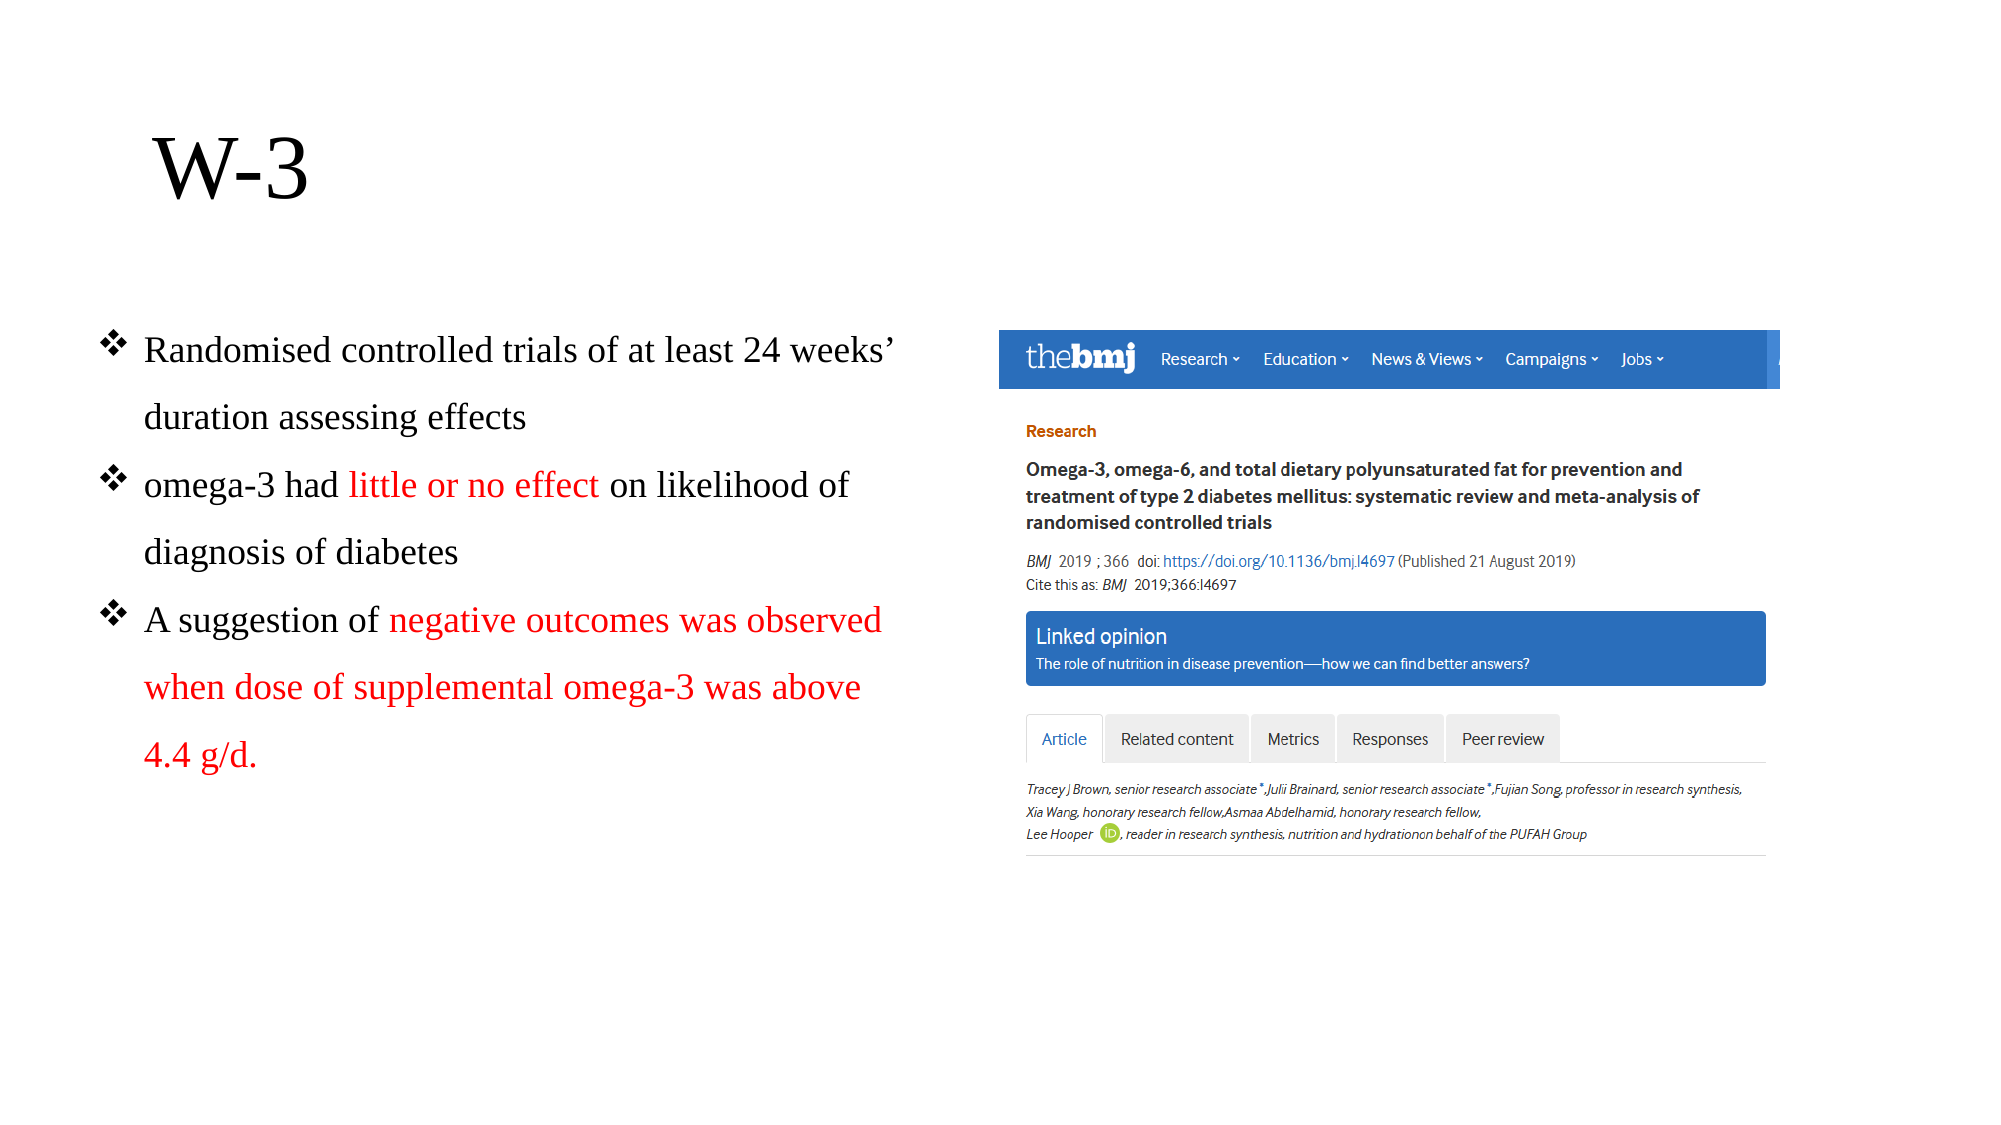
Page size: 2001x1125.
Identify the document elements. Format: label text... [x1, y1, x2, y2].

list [999, 330, 1780, 875]
text_box Randomised controlled trials of at least 24 weeks’ duration assessing effects omega-3 had little or no effect on likelihood of diagnosis of diabetes A suggestion of negative outcomes was observed when dose of supplemental omega-3 was above 4.4 g/d. [82, 295, 911, 783]
title W-3 [137, 59, 1863, 278]
